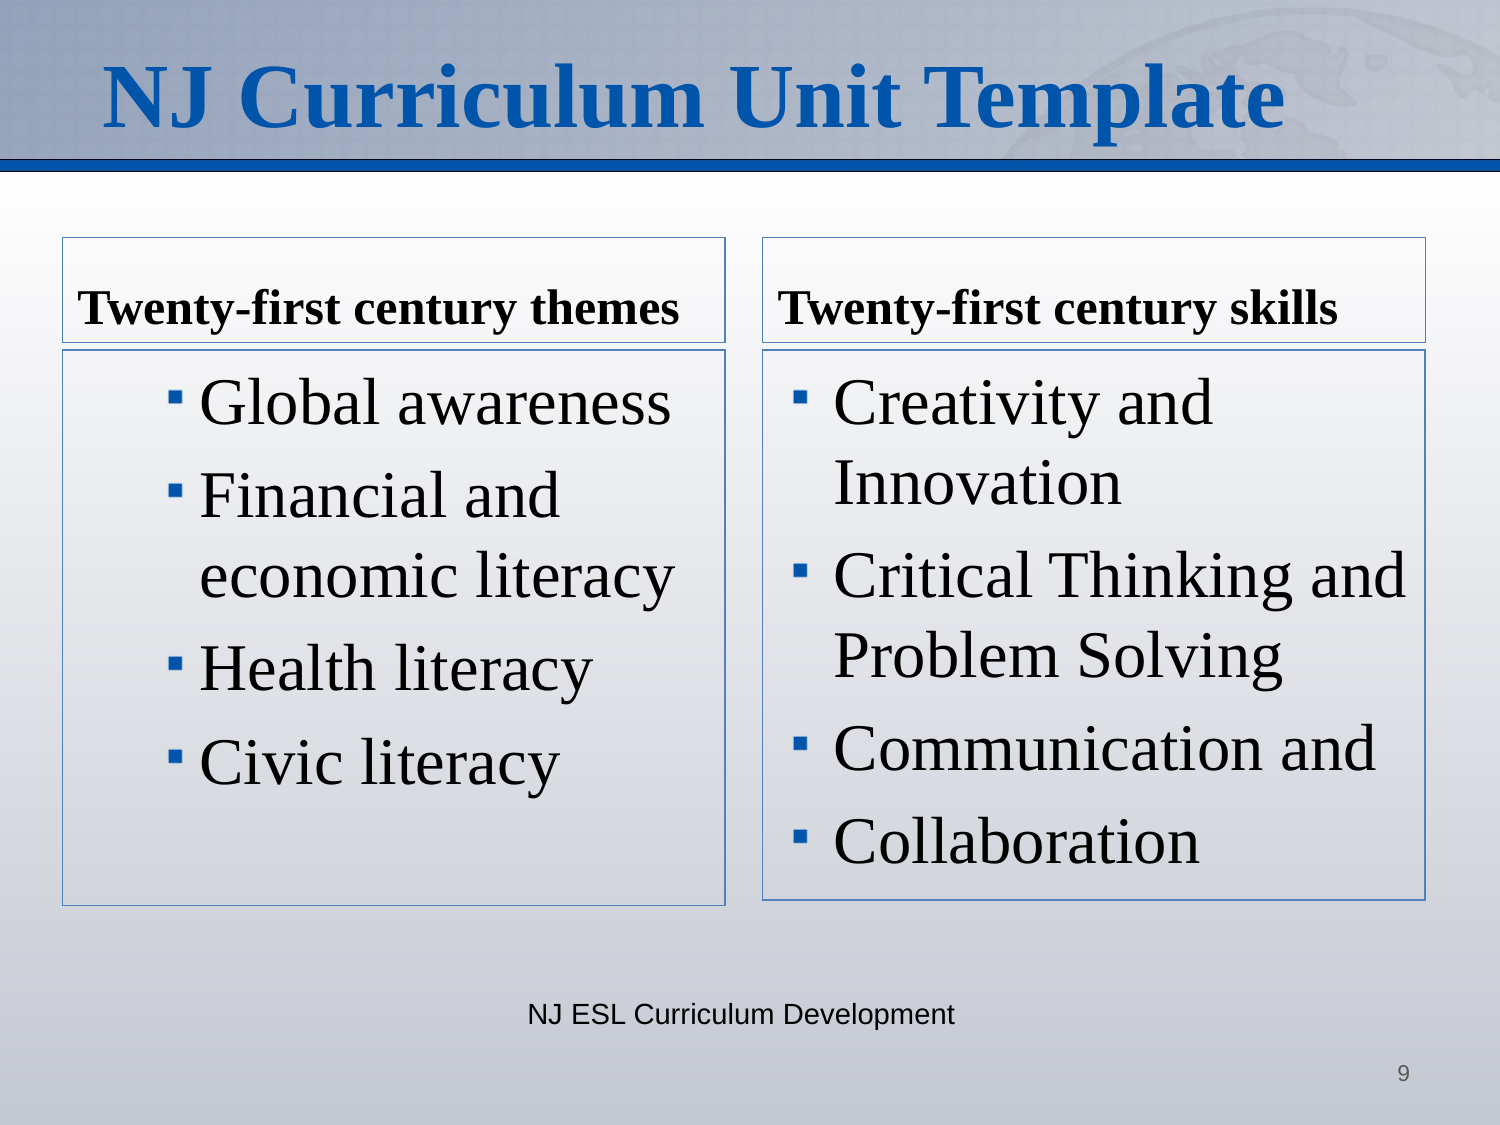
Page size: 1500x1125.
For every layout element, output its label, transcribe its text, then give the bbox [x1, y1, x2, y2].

footer NJ ESL Curriculum Development [512, 987, 1138, 1048]
list Twenty-first century skills [762, 237, 1426, 343]
list Twenty-first century themes [62, 237, 726, 343]
list Creativity and Innovation Critical Thinking and Problem Solving Communication and Collaboration [762, 349, 1426, 901]
slide_number 9 [912, 1042, 1425, 1103]
picture [0, 0, 1500, 1125]
title NJ Curriculum Unit Template [87, 37, 1438, 176]
list Global awareness Financial and economic literacy Health literacy Civic literacy [62, 349, 726, 906]
